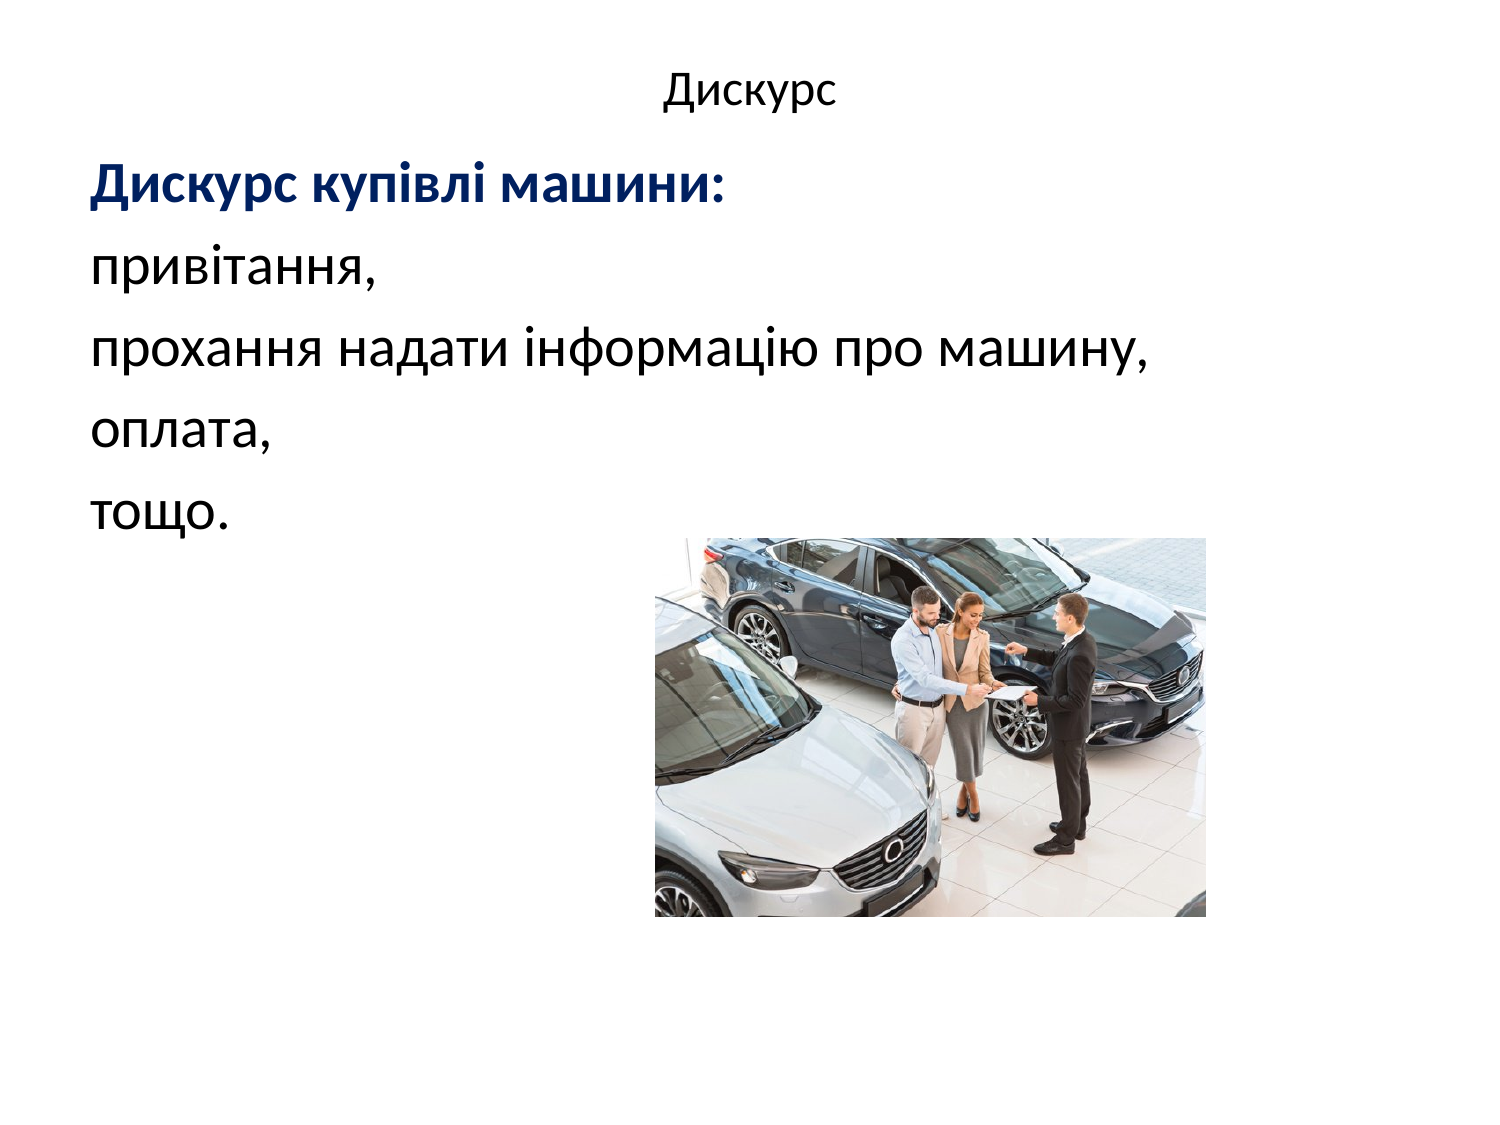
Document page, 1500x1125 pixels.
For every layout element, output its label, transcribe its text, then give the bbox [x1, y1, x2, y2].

title Дискурс [75, 45, 1425, 126]
list Дискурс купівлі машини: привітання, прохання надати інформацію про машину, оплата, тощо. [75, 137, 1425, 1071]
picture [655, 538, 1206, 918]
